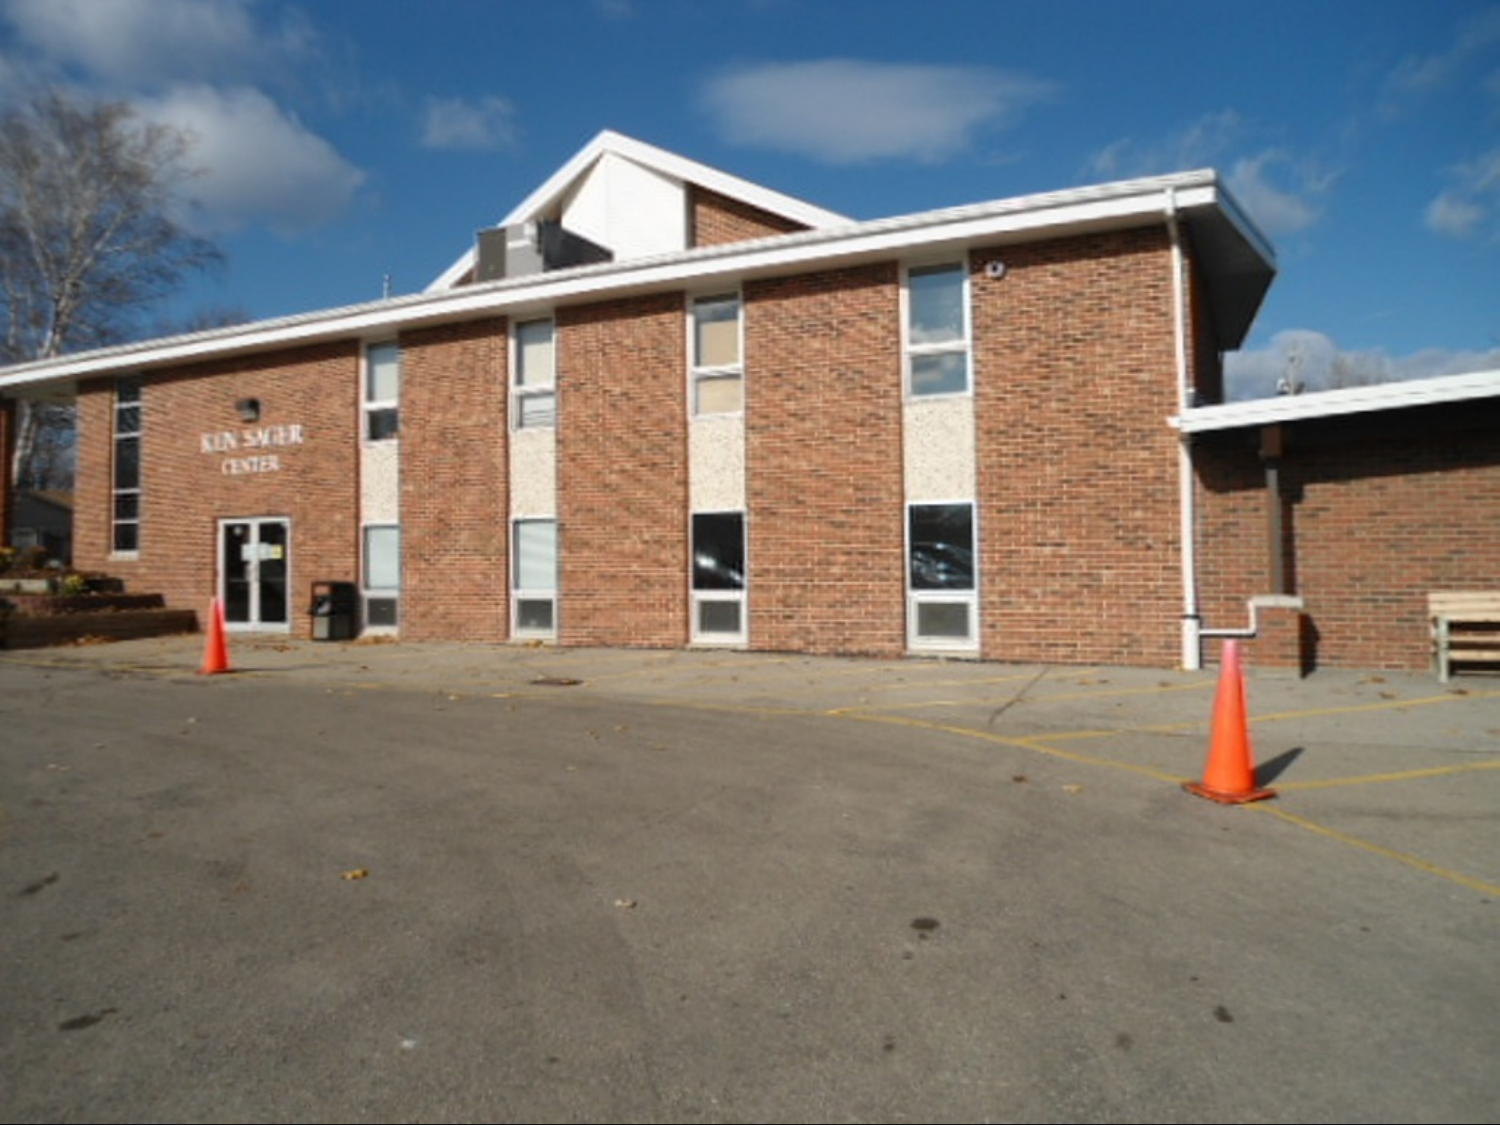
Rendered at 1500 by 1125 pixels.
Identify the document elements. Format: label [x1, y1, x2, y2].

list [0, 0, 1500, 1125]
